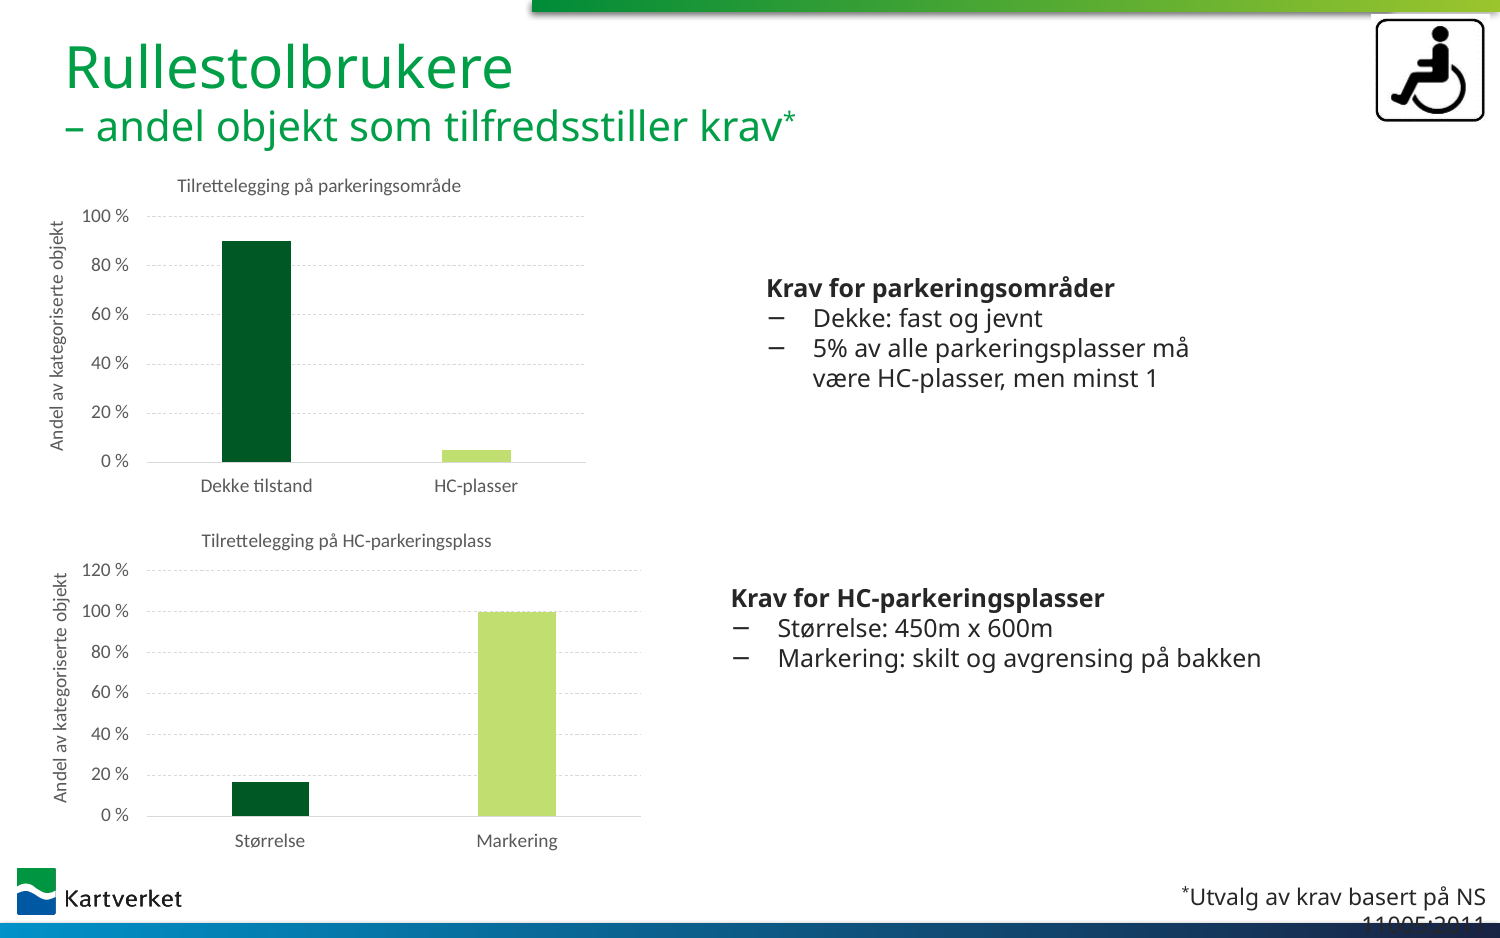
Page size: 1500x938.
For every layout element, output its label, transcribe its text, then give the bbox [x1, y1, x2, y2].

text_box Rullestolbrukere – andel objekt som tilfredsstiller krav* [49, 23, 1431, 158]
picture [1371, 13, 1491, 127]
text_box Krav for parkeringsområder Dekke: fast og jevnt 5% av alle parkeringsplasser må være HC-plasser, men minst 1 [751, 264, 1232, 400]
text_box Krav for HC-parkeringsplasser Størrelse: 450m x 600m Markering: skilt og avgrensing på bakken [715, 574, 1278, 680]
picture [41, 520, 652, 859]
text_box *Utvalg av krav basert på NS 11005:2011 [1068, 873, 1500, 938]
picture [41, 166, 598, 505]
